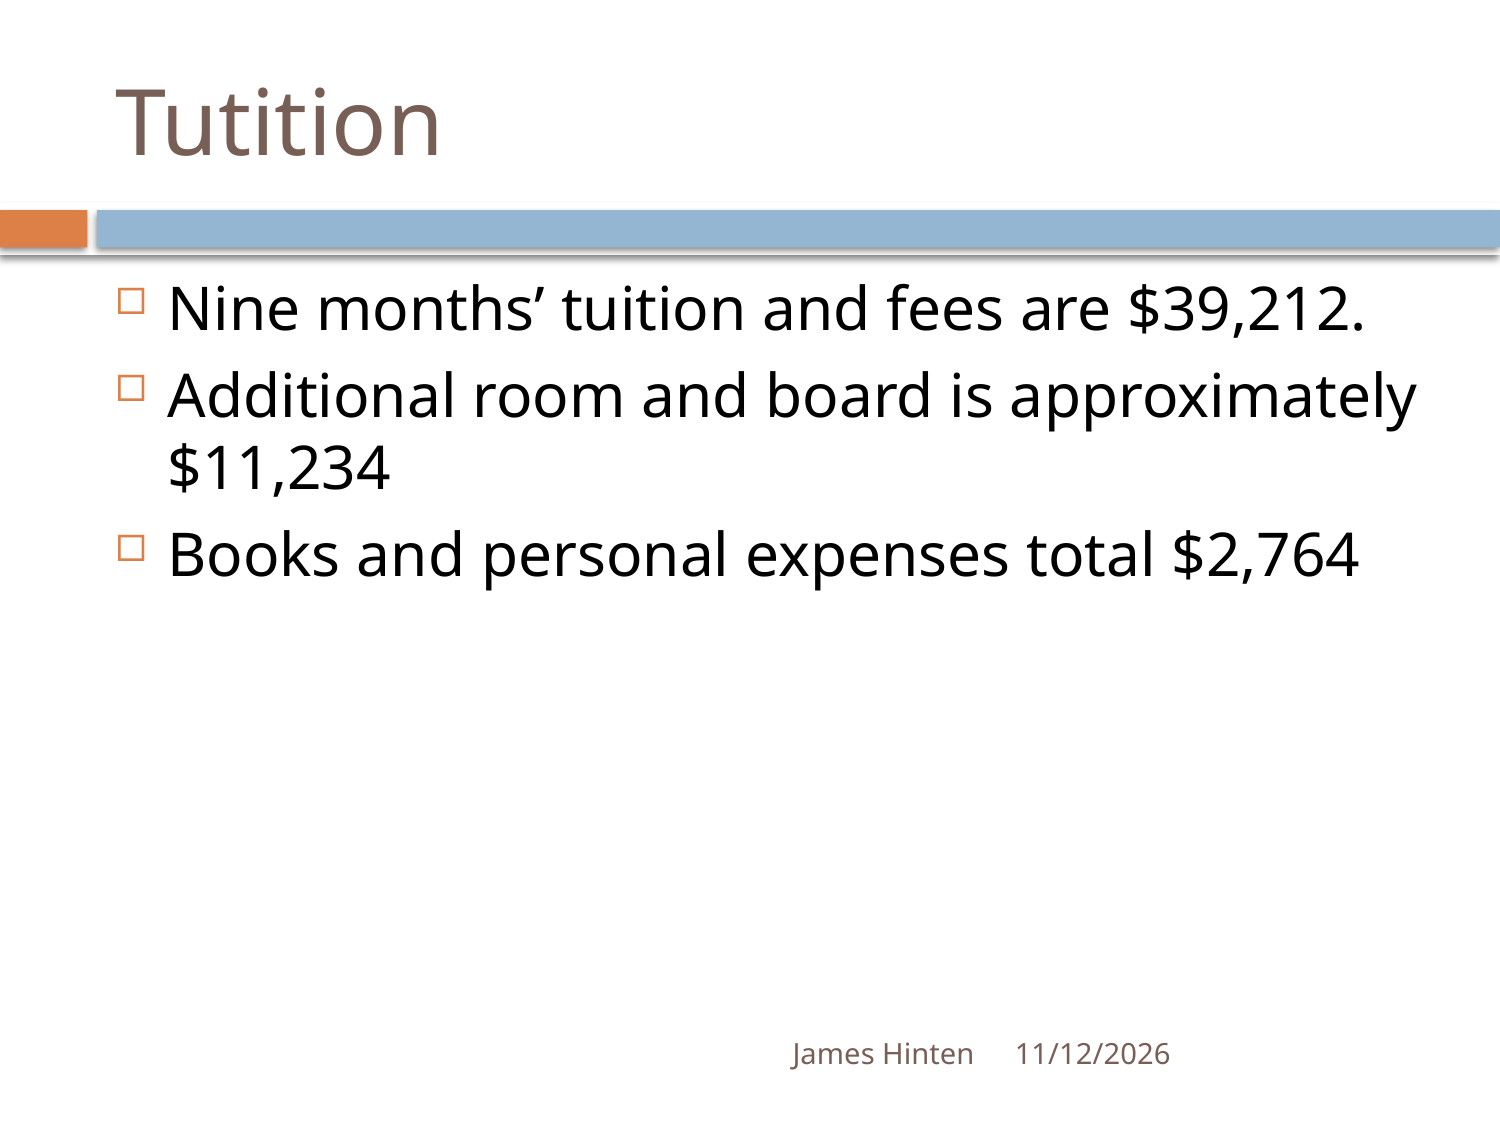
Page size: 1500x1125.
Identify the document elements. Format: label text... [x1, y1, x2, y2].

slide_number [999, 1025, 1438, 1085]
list Nine months’ tuition and fees are $39,212. Additional room and board is approximately $11,234 Books and personal expenses total $2,764 [100, 262, 1438, 1000]
footer James Hinten [99, 1024, 990, 1085]
title Tutition [100, 37, 1438, 200]
